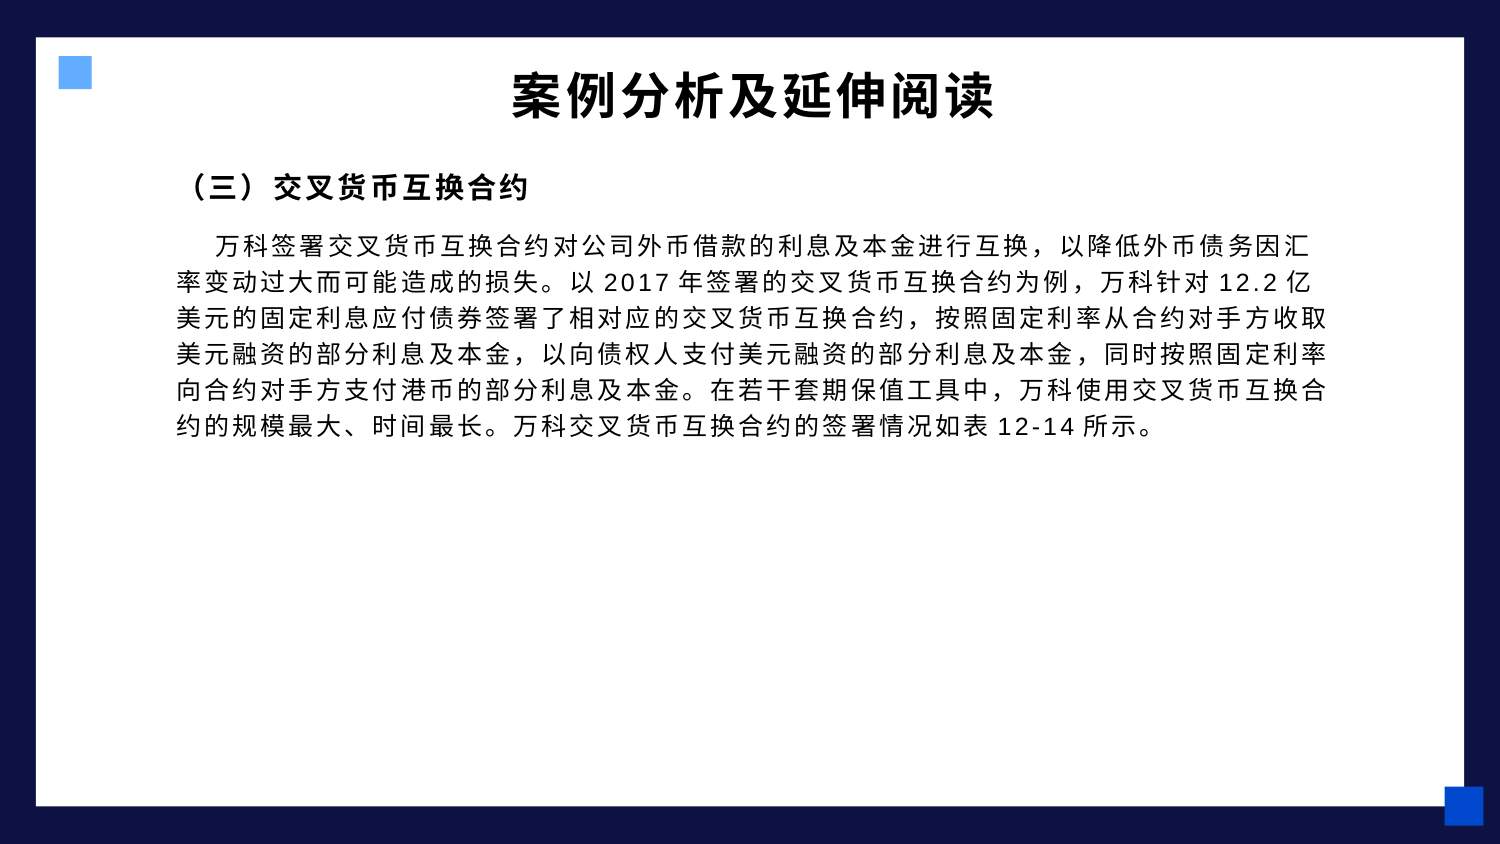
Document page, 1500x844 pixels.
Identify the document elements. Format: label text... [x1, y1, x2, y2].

title 案例分析及延伸阅读 [159, 43, 1344, 133]
list （三）交叉货币互换合约 万科签署交叉货币互换合约对公司外币借款的利息及本金进行互换，以降低外币债务因汇率变动过大而可能造成的损失。以2017年签署的交叉货币互换合约为例，万科针对12.2亿美元的固定利息应付债券签署了相对应的交叉货币互换合约，按照固定利率从合约对手方收取美元融资的部分利息及本金，以向债权人支付美元融资的部分利息及本金，同时按照固定利率向合约对手方支付港币的部分利息及本金。在若干套期保值工具中，万科使用交叉货币互换合约的规模最大、时间最长。万科交叉货币互换合约的签署情况如表12-14所示。 [159, 161, 1344, 729]
